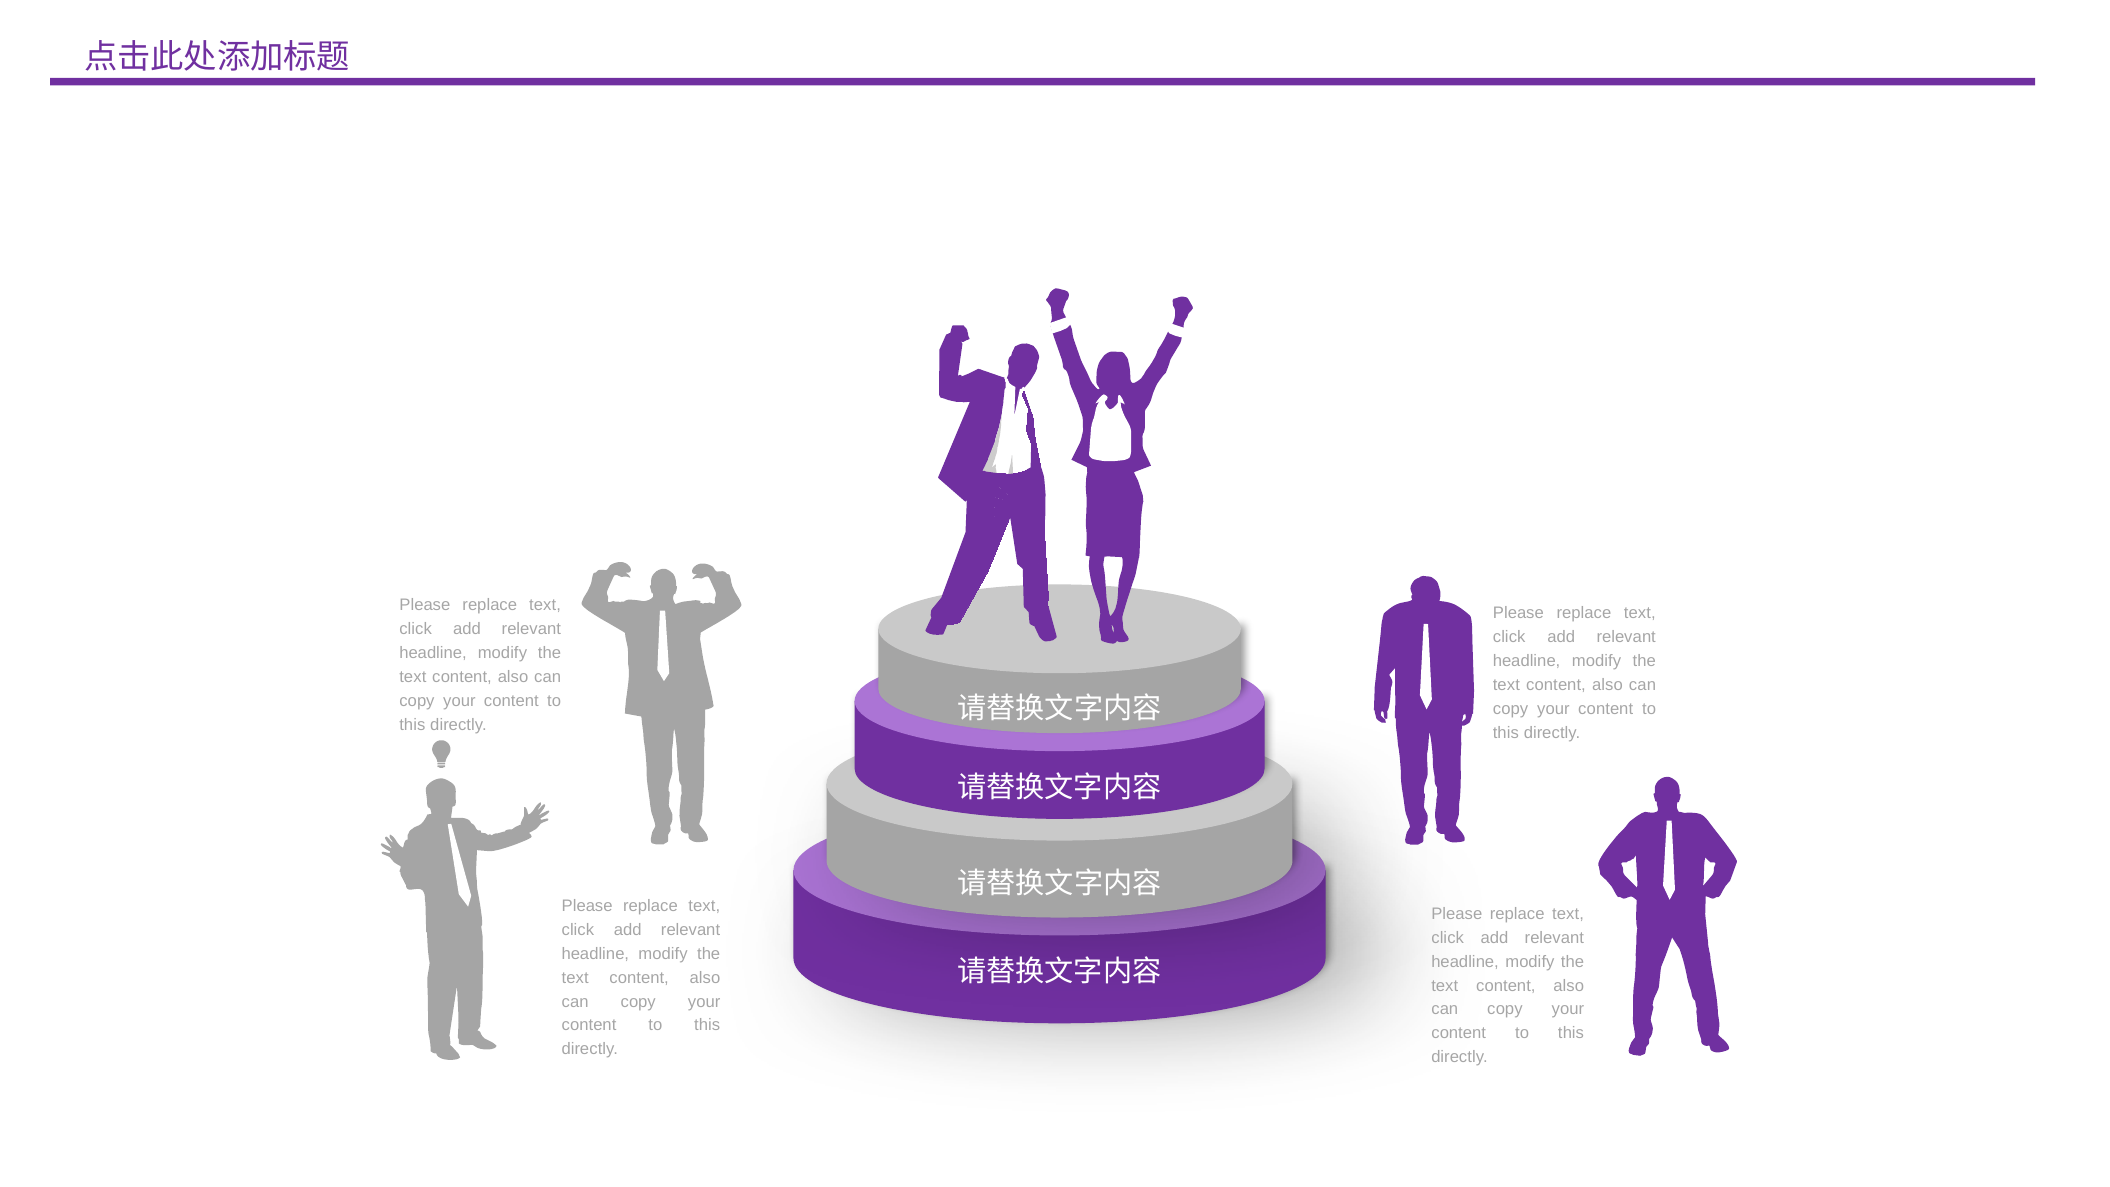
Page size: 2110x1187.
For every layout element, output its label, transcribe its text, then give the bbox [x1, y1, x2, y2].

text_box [1373, 575, 1475, 845]
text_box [926, 288, 1193, 644]
text_box Please replace text, click add relevant headline, modify the text content, also can copy your content to this directly. [1492, 598, 1657, 742]
text_box Please replace text, click add relevant headline, modify the text content, also can copy your content to this directly. [1431, 898, 1585, 1067]
text_box Please replace text, click add relevant headline, modify the text content, also can copy your content to this directly. [561, 890, 721, 1059]
text_box 点击此处添加标题 [69, 27, 380, 86]
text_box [581, 562, 742, 845]
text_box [380, 740, 550, 1060]
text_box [793, 805, 1326, 1024]
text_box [878, 584, 1241, 734]
text_box Please replace text, click add relevant headline, modify the text content, also can copy your content to this directly. [399, 590, 562, 734]
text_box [854, 650, 1265, 819]
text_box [826, 726, 1293, 918]
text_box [1598, 776, 1737, 1056]
